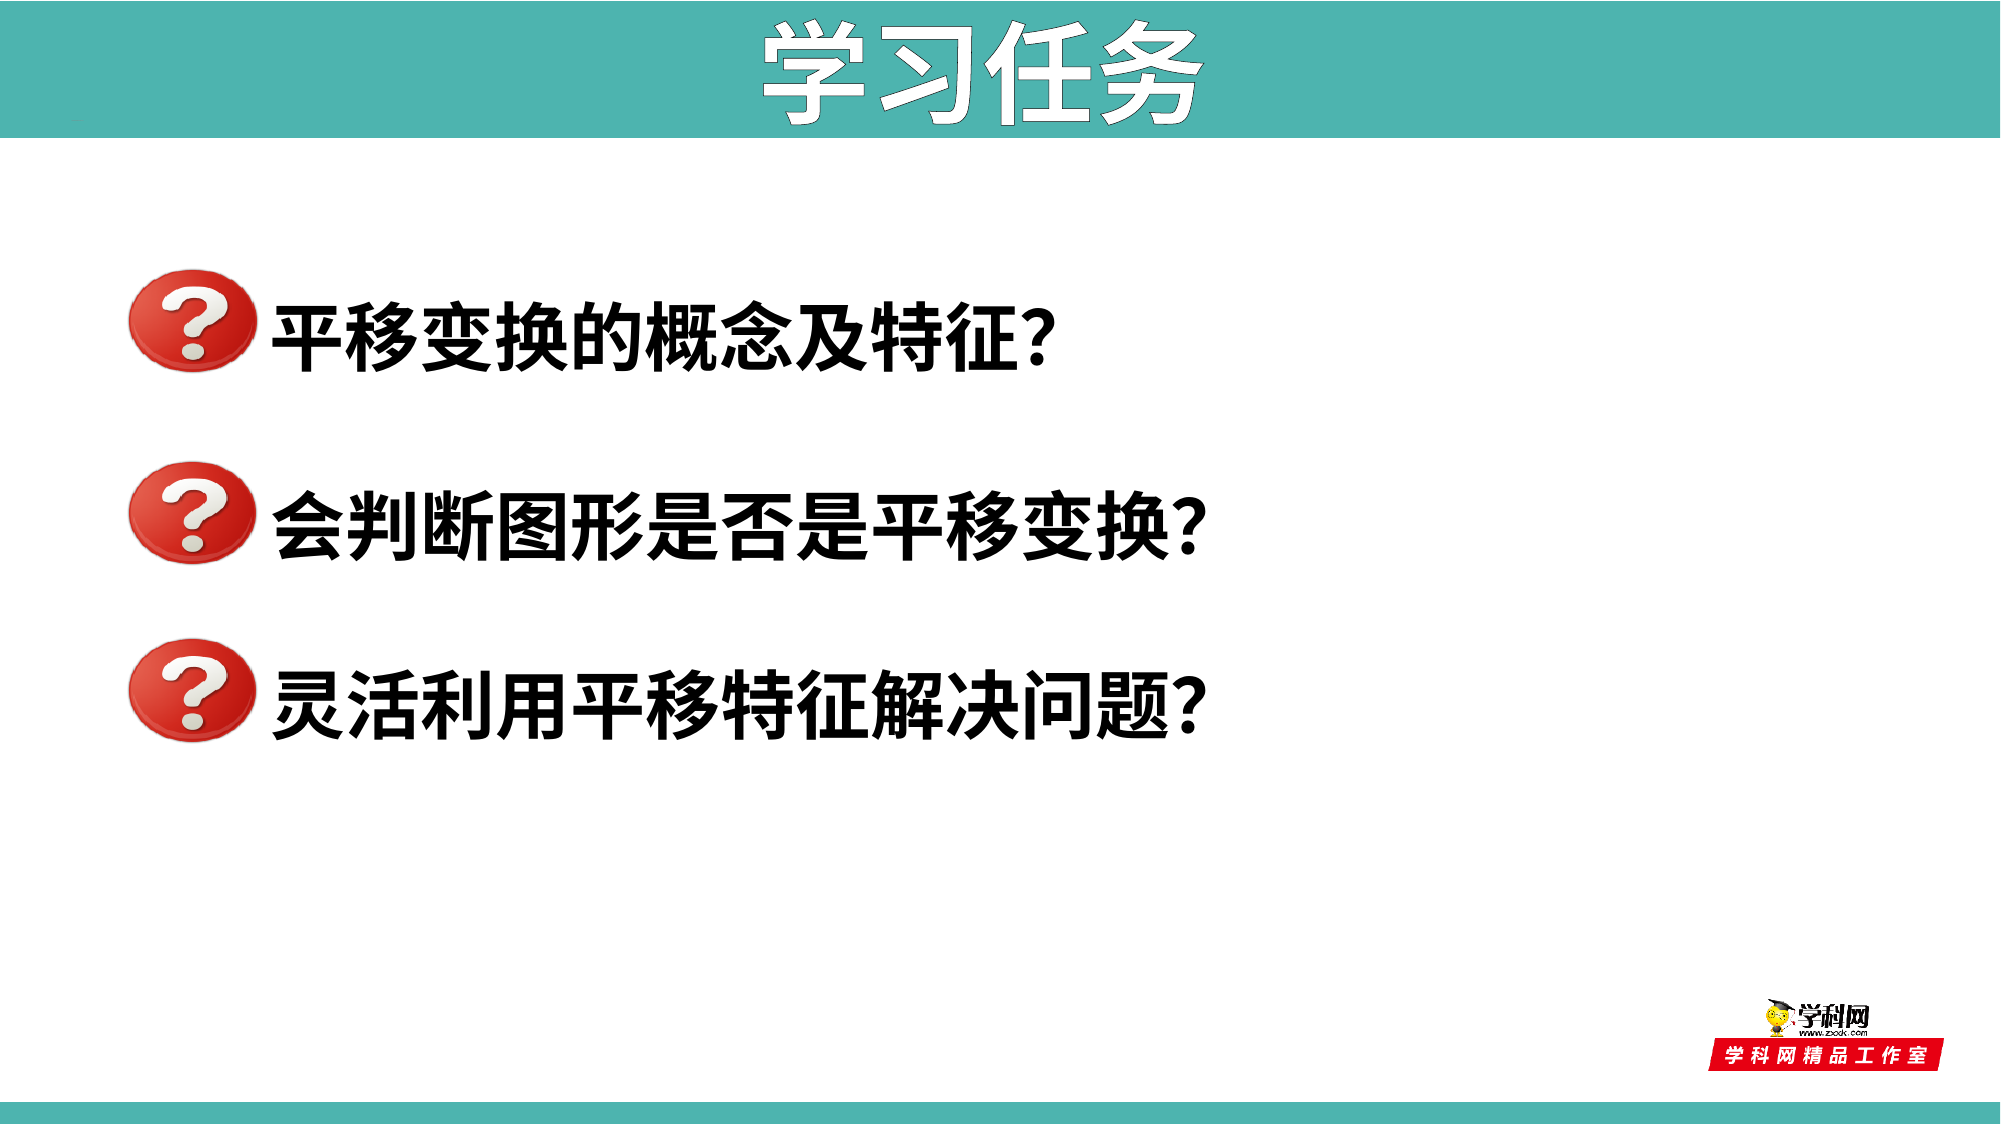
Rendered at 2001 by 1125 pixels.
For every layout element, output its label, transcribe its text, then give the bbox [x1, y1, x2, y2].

text_box 学习任务 [742, 0, 1223, 146]
text_box 会判断图形是否是平移变换？ [255, 445, 1977, 578]
text_box 灵活利用平移特征解决问题？ [255, 624, 1977, 756]
picture [0, 1, 2001, 1124]
text_box 平移变换的概念及特征？ [254, 256, 1579, 389]
